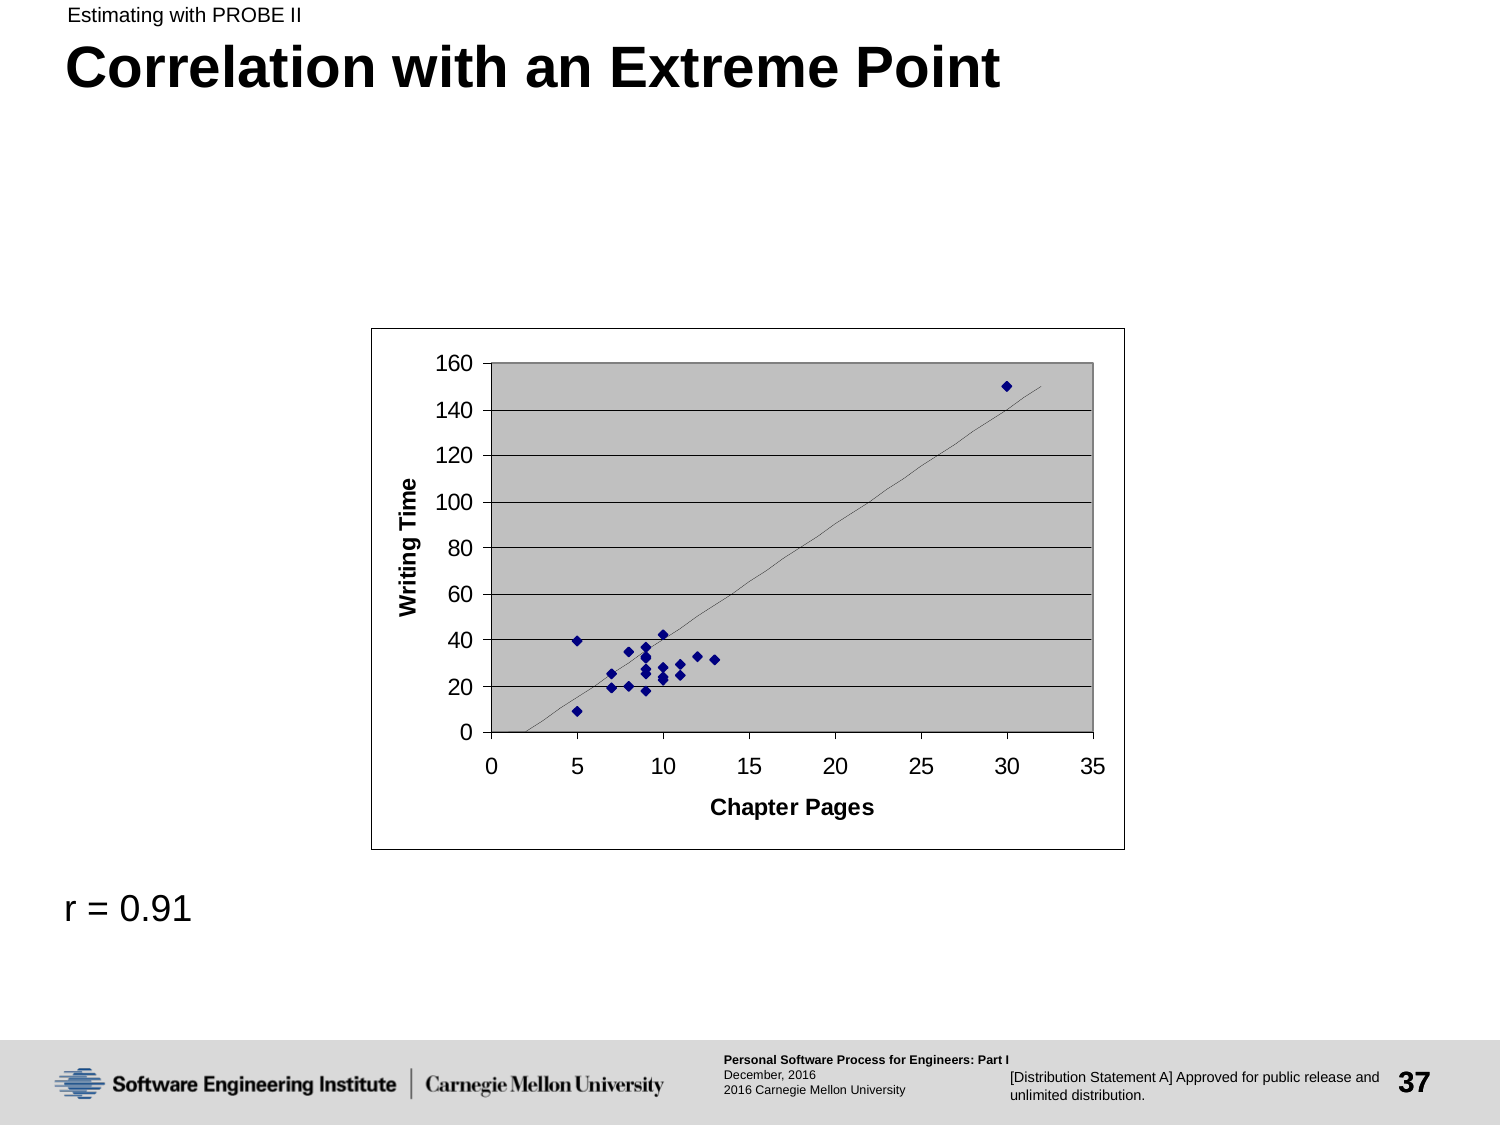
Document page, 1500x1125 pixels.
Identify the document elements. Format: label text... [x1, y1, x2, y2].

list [363, 320, 1134, 857]
text_box r = 0.91 [64, 883, 193, 929]
title Correlation with an Extreme Point [65, 37, 1313, 148]
picture [46, 1061, 673, 1104]
text_box Estimating with PROBE II [67, 1, 752, 27]
